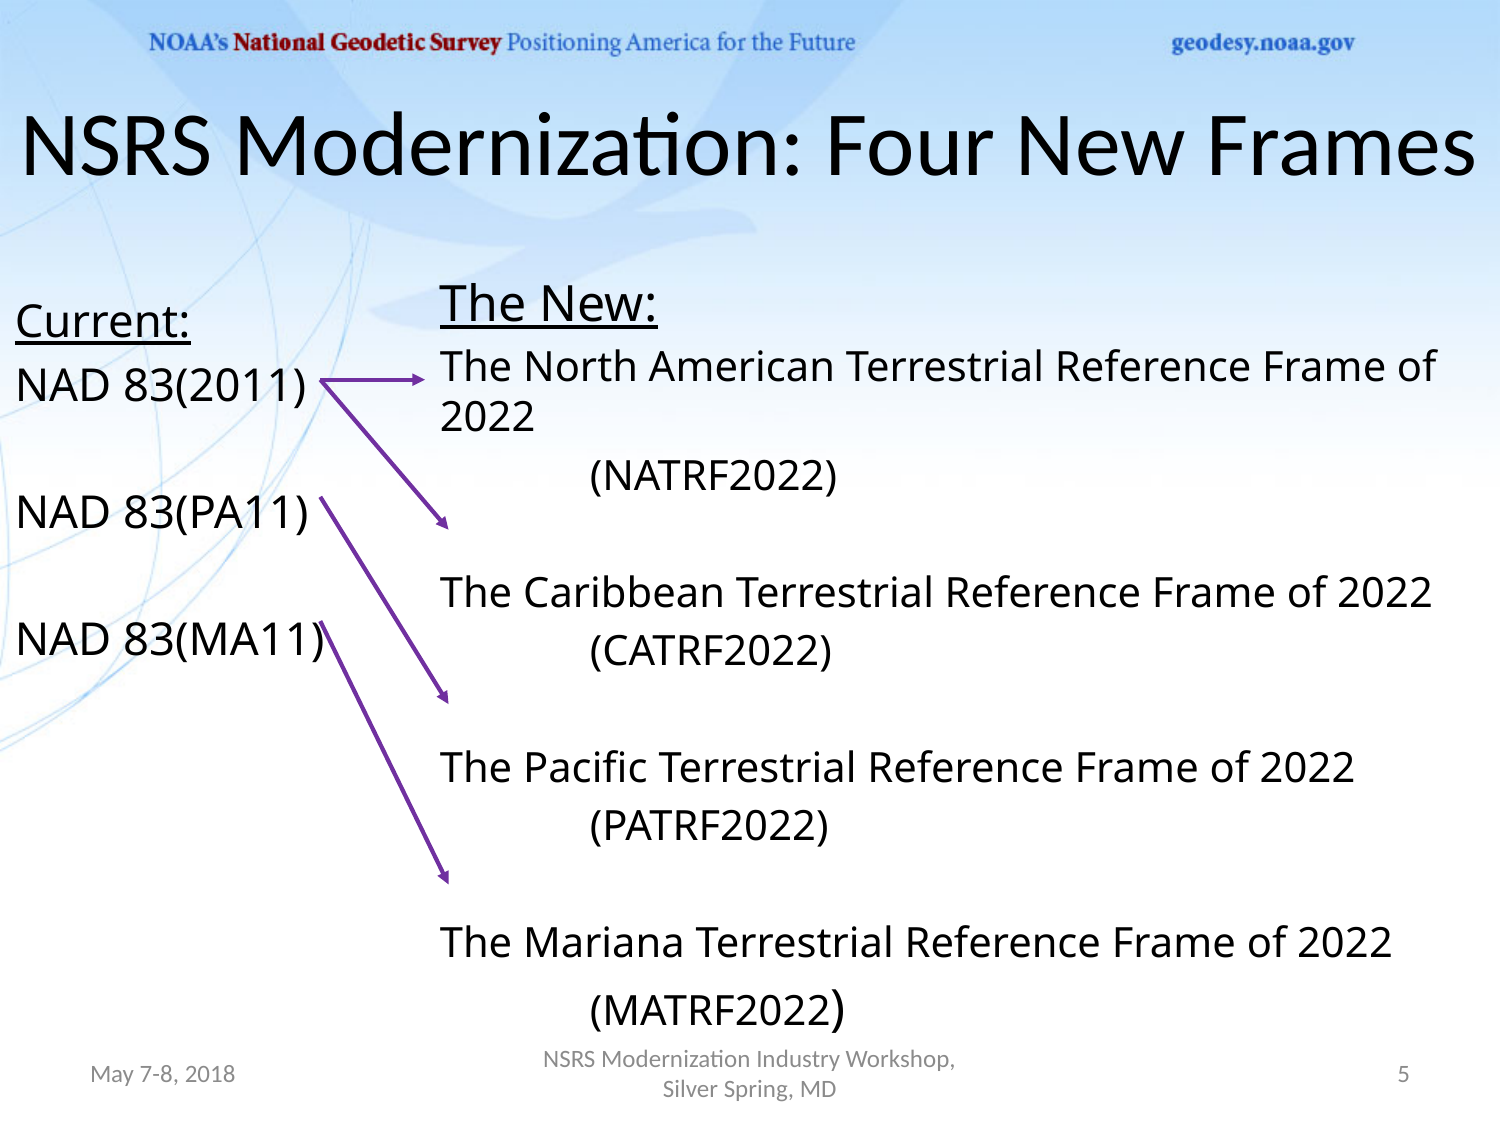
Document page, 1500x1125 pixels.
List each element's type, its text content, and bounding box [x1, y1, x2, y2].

picture [0, 233, 1500, 1125]
text_box The New: The North American Terrestrial Reference Frame of 2022 (NATRF2022) The Caribbean Terrestrial Reference Frame of 2022 (CATRF2022) The Pacific Terrestrial Reference Frame of 2022 (PATRF2022) The Mariana Terrestrial Reference Frame of 2022 (MATRF2022) [424, 264, 1463, 1052]
footer NSRS Modernization Industry Workshop, Silver Spring, MD [512, 1042, 988, 1103]
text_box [320, 379, 449, 496]
slide_number 5 [1074, 1042, 1425, 1103]
title NSRS Modernization: Four New Frames [0, 45, 1500, 233]
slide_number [75, 1042, 425, 1103]
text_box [320, 496, 449, 620]
text_box Current: NAD 83(2011) NAD 83(PA11) NAD 83(MA11) [0, 284, 424, 673]
picture [0, 0, 1500, 45]
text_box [320, 620, 449, 885]
